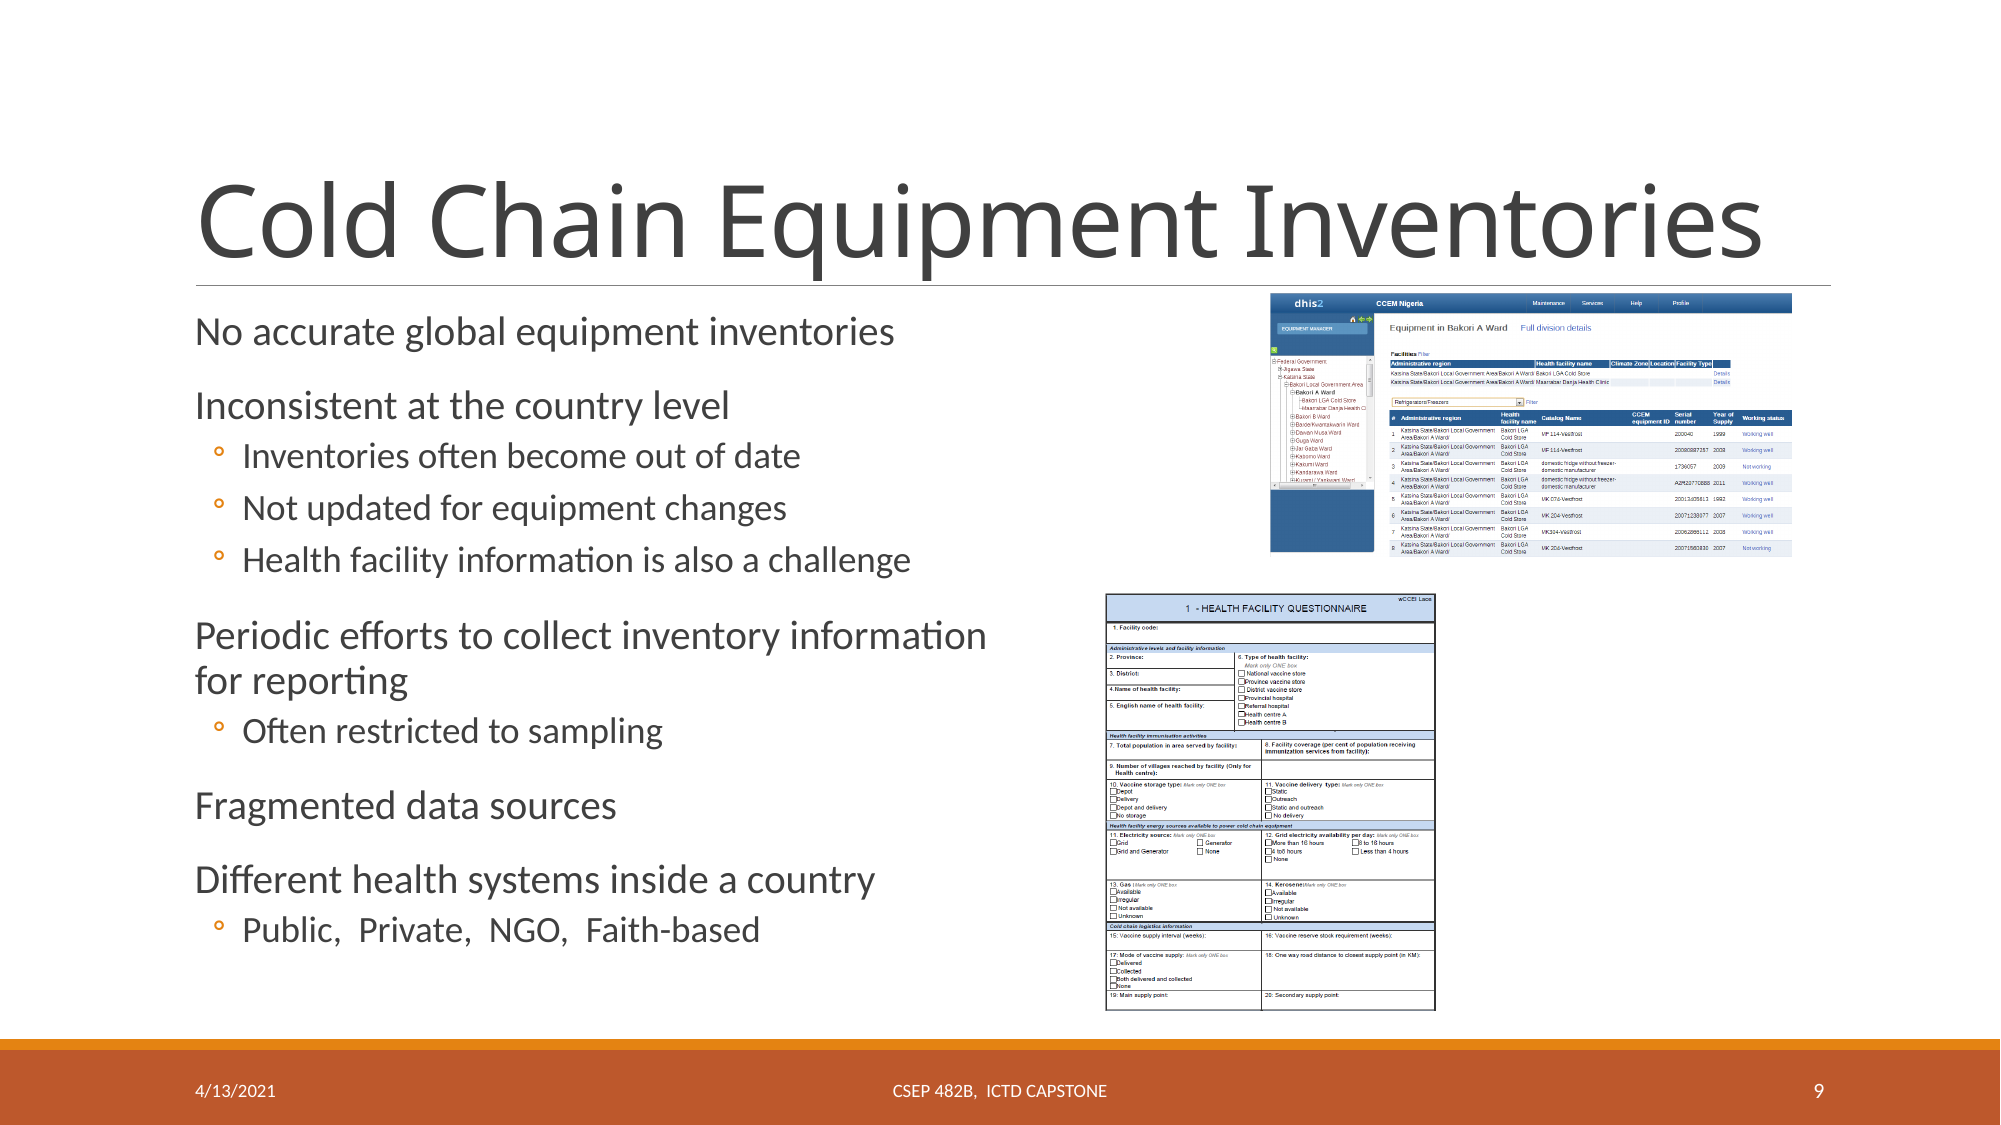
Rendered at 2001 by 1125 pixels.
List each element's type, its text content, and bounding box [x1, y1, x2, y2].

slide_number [180, 1059, 586, 1120]
footer CSEP 482B, ICTD Capstone [604, 1059, 1396, 1120]
list No accurate global equipment inventories Inconsistent at the country level Inventories often become out of date Not updated for equipment changes Health facility information is also a challenge Periodic efforts to collect inventory information for reporting Often restricted to sampling Fragmented data sources Different health systems inside a country Public, Private, NGO, Faith-based [180, 302, 990, 963]
picture [1270, 292, 1793, 557]
slide_number 9 [1624, 1059, 1840, 1120]
title Cold Chain Equipment Inventories [180, 47, 1830, 285]
picture [1103, 591, 1438, 1012]
